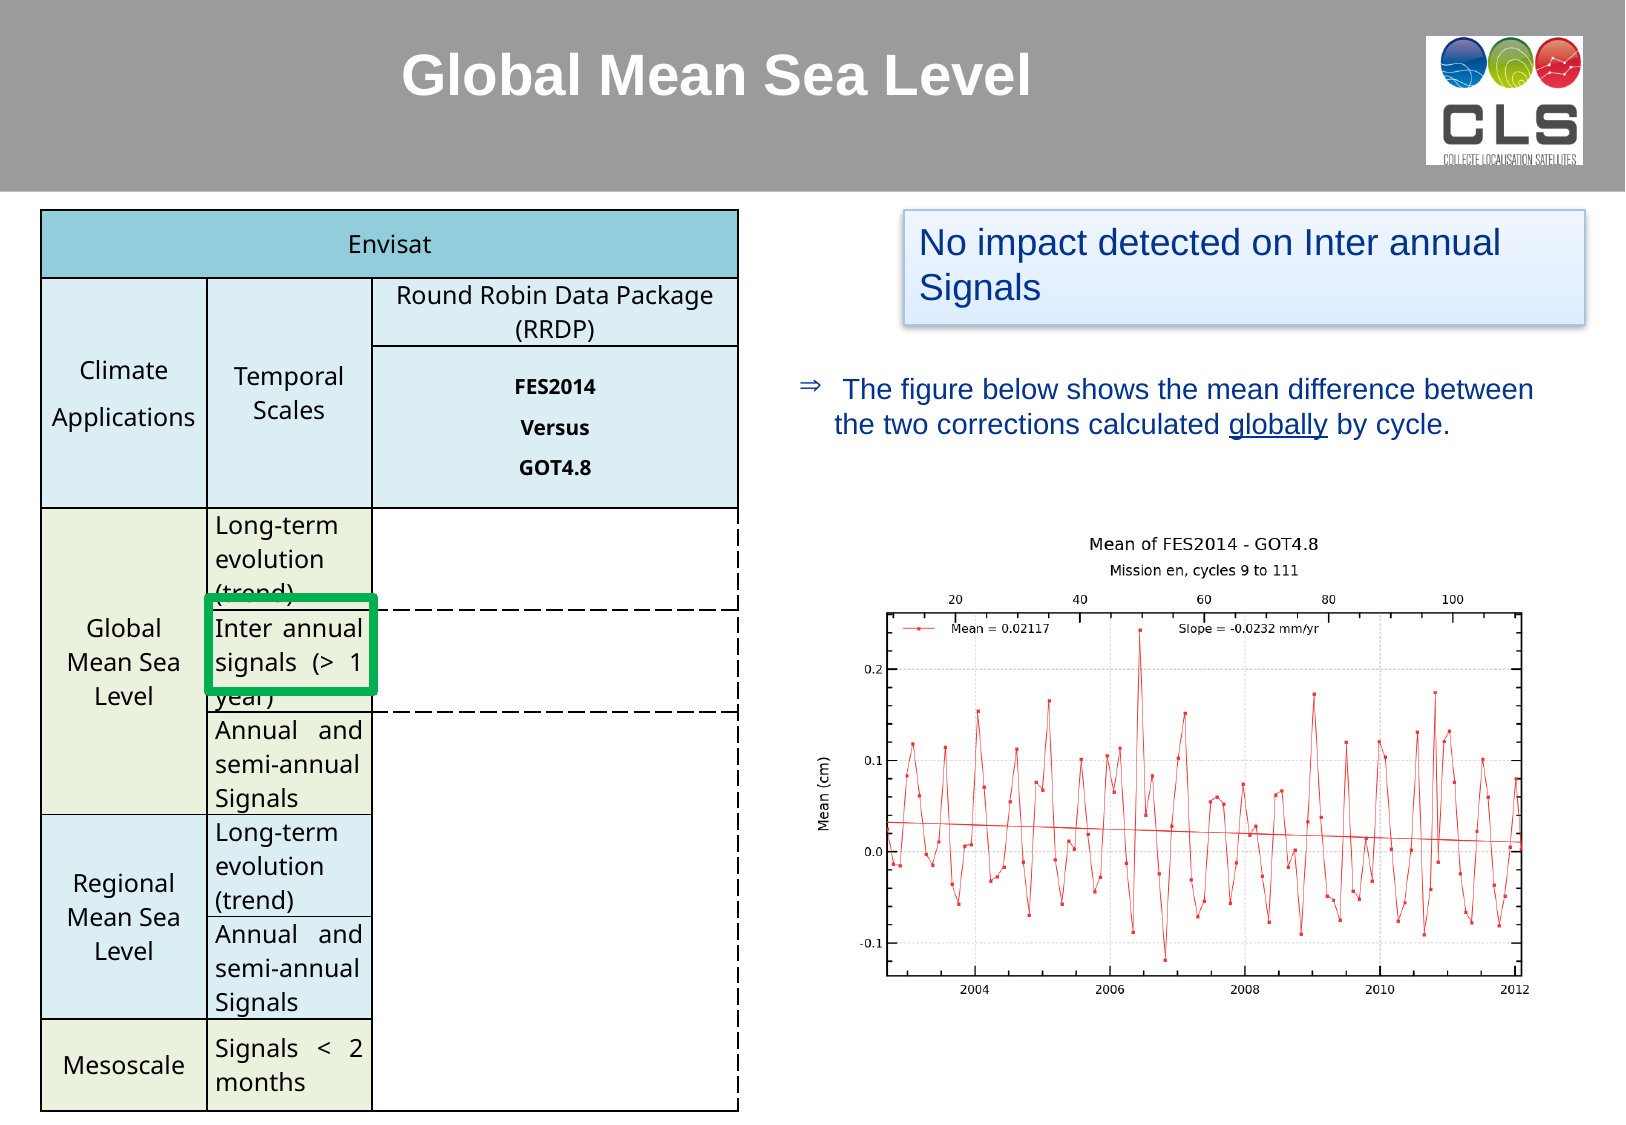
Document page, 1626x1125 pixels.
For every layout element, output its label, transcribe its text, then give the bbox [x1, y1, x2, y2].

text_box [206, 595, 376, 694]
text_box No impact detected on Inter annual Signals [903, 209, 1586, 326]
table_cell Long-term evolution (trend) [208, 509, 371, 595]
table_cell Mesoscale [42, 1020, 206, 1110]
table_cell Long-term evolution (trend) [208, 815, 371, 916]
table_cell [373, 509, 738, 610]
table_cell Round Robin Data Package (RRDP) [373, 279, 737, 345]
table_cell FES2014 Versus GOT4.8 [373, 347, 737, 507]
table_header Envisat [42, 211, 737, 277]
table_cell Signals < 2 months [208, 1020, 371, 1110]
table_cell Annual and semi-annual Signals [208, 713, 371, 814]
text_box Global Mean Sea Level [386, 40, 1162, 119]
picture [788, 515, 1548, 1020]
table_cell Annual and semi-annual Signals [208, 917, 371, 1018]
table_cell Temporal Scales [208, 279, 371, 507]
table_cell Climate Applications [42, 279, 206, 507]
text_box The figure below shows the mean difference between the two corrections calculated globally by cycle. [784, 362, 1599, 448]
picture [1426, 36, 1583, 165]
table_cell Inter annual signals (> 1 year) [208, 694, 371, 711]
table_cell [373, 610, 738, 712]
table_cell Regional Mean Sea Level [42, 815, 206, 1018]
table_cell Global Mean Sea Level [42, 509, 206, 814]
table_cell [373, 712, 738, 1110]
